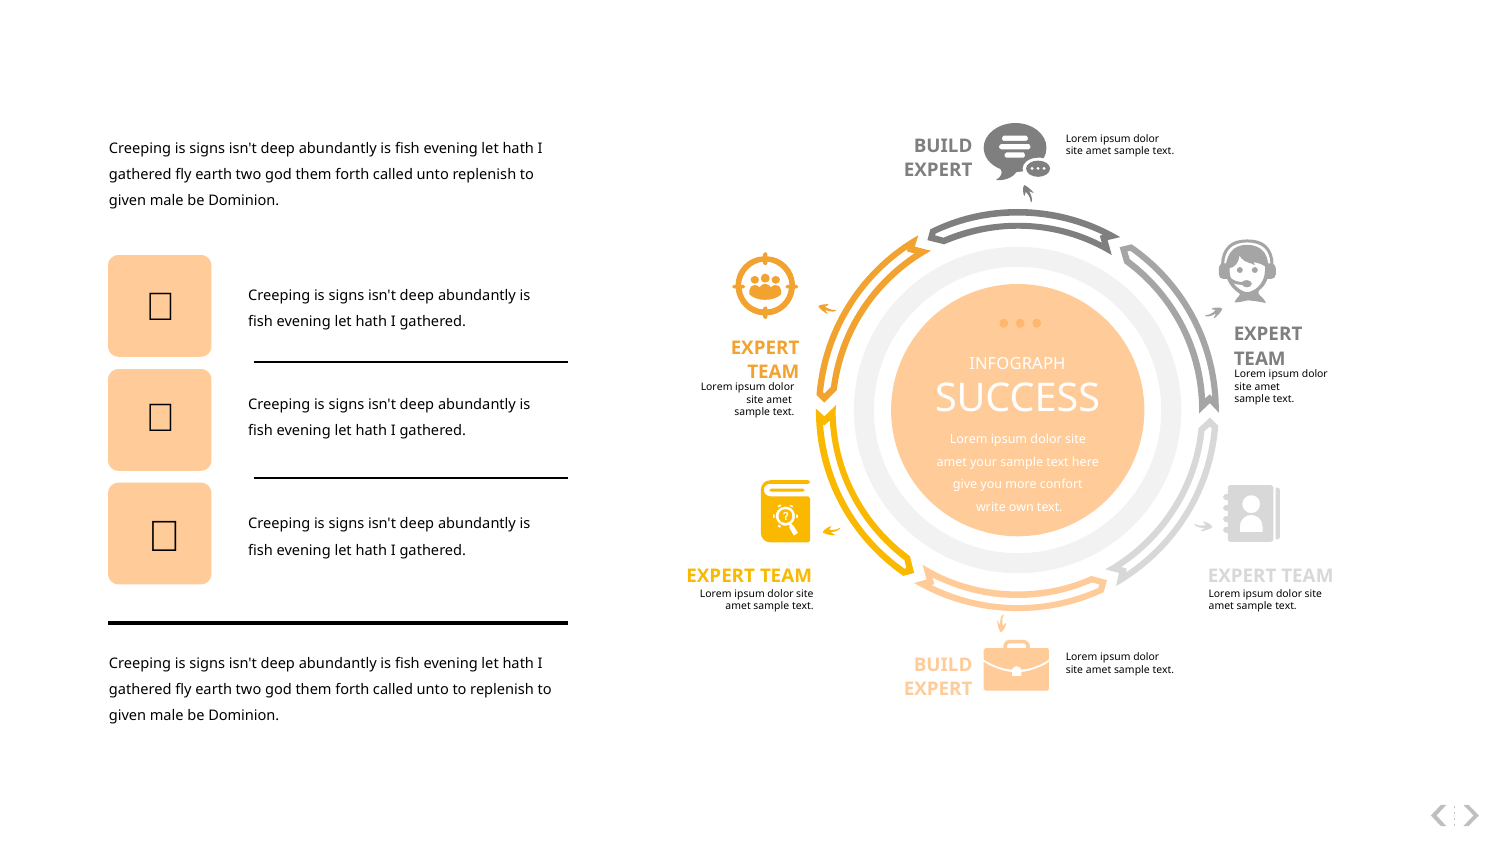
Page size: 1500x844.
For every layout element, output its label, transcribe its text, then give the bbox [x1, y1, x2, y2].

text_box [622, 122, 1403, 698]
text_box Creeping is signs isn't deep abundantly is fish evening let hath I gathered fly earth two god them forth called unto replenish to given male be Dominion. [97, 124, 590, 213]
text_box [97, 254, 590, 728]
